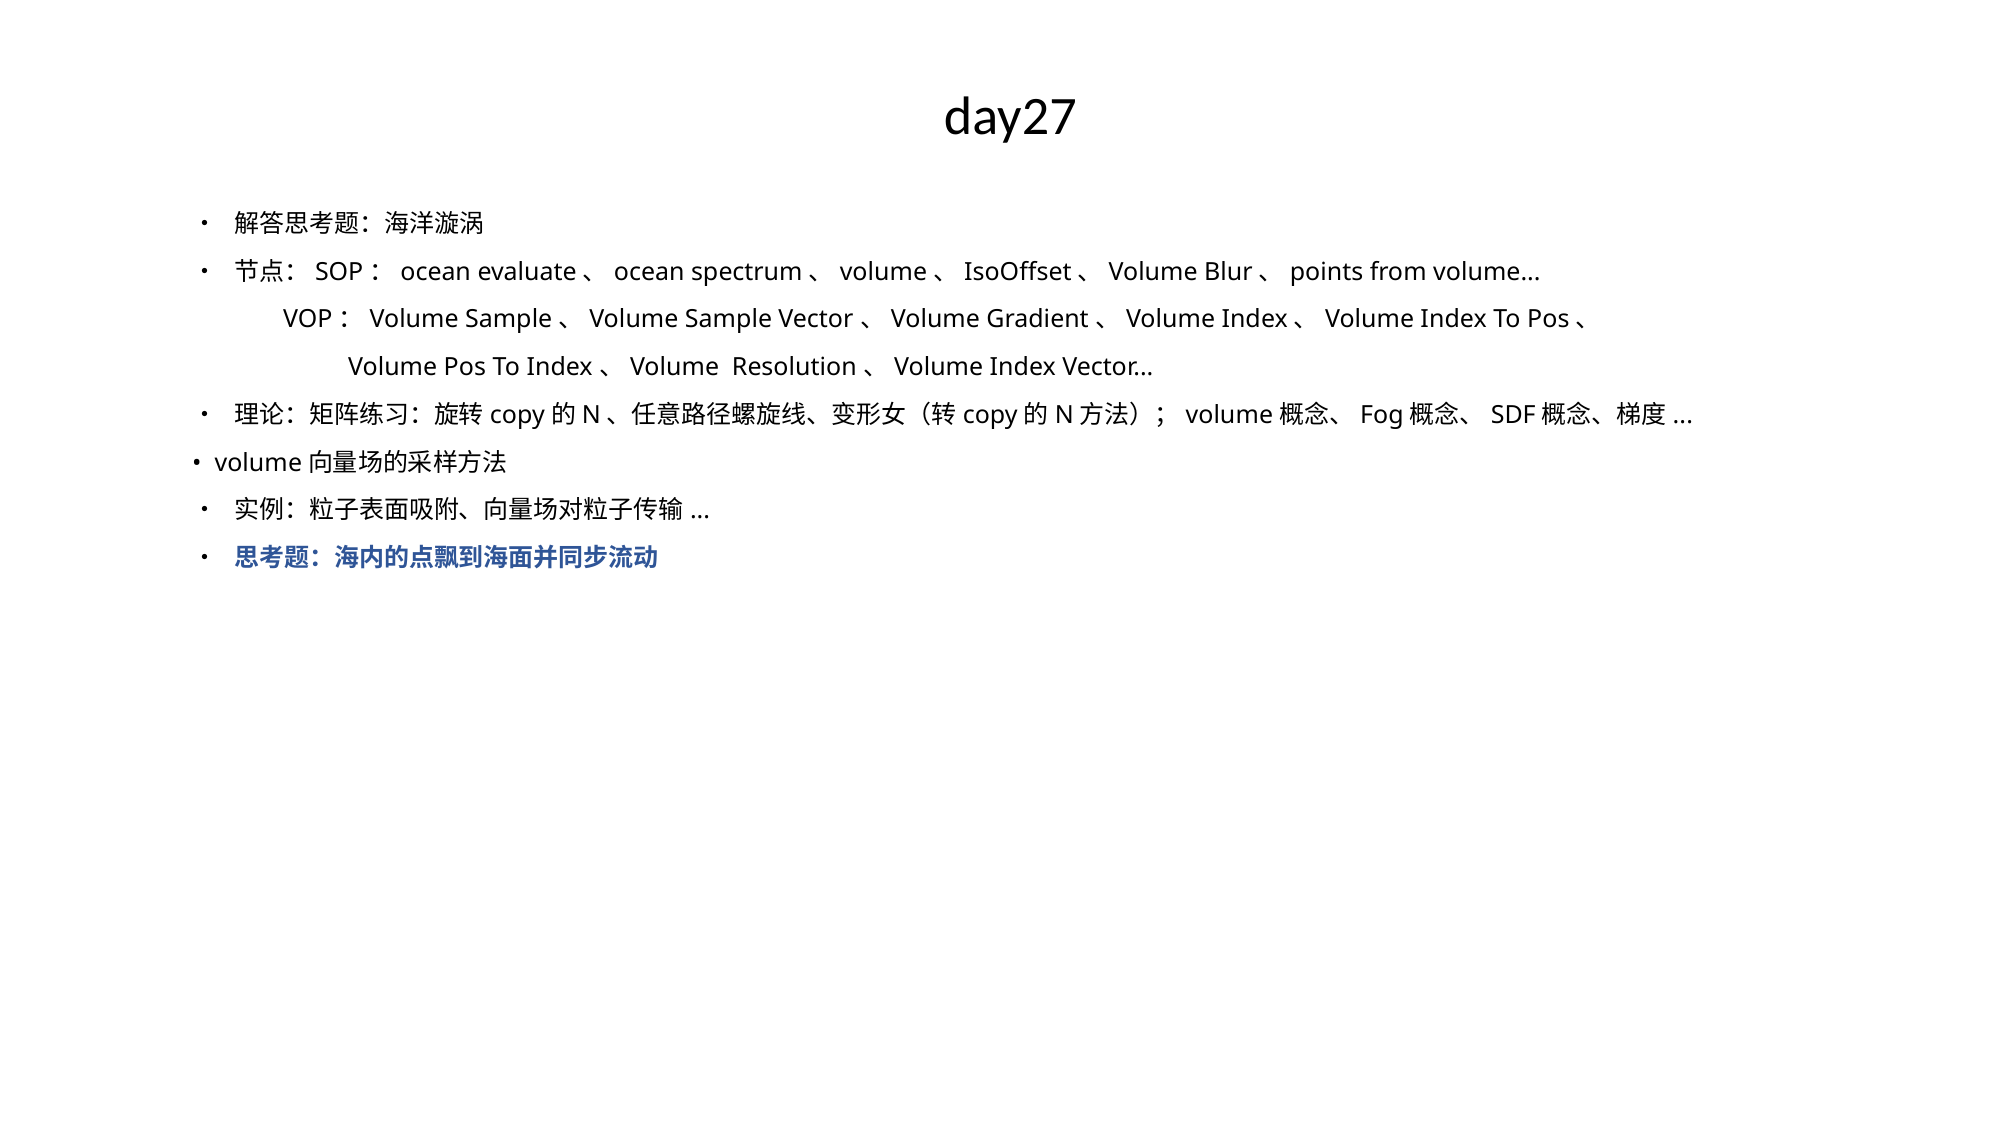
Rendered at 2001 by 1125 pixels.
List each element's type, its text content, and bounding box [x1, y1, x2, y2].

title day27 [711, 41, 1309, 154]
subtitle • 解答思考题：海洋漩涡 • 节点：SOP：ocean evaluate、ocean spectrum、volume、IsoOffset、Volume Blur、points from volume... VOP：Volume Sample、Volume Sample Vector、Volume Gradient、Volume Index、Volume Index To Pos、 Volume Pos To Index、Volume Resolution、Volume Index Vector... • 理论：矩阵练习：旋转copy的N、任意路径螺旋线、变形女（转copy的N方法）；volume概念、Fog概念、SDF概念、梯度... • volume向量场的采样方法 • 实例：粒子表面吸附、向量场对粒子传输... • 思考题：海内的点飘到海面并同步流动 [176, 203, 1815, 903]
